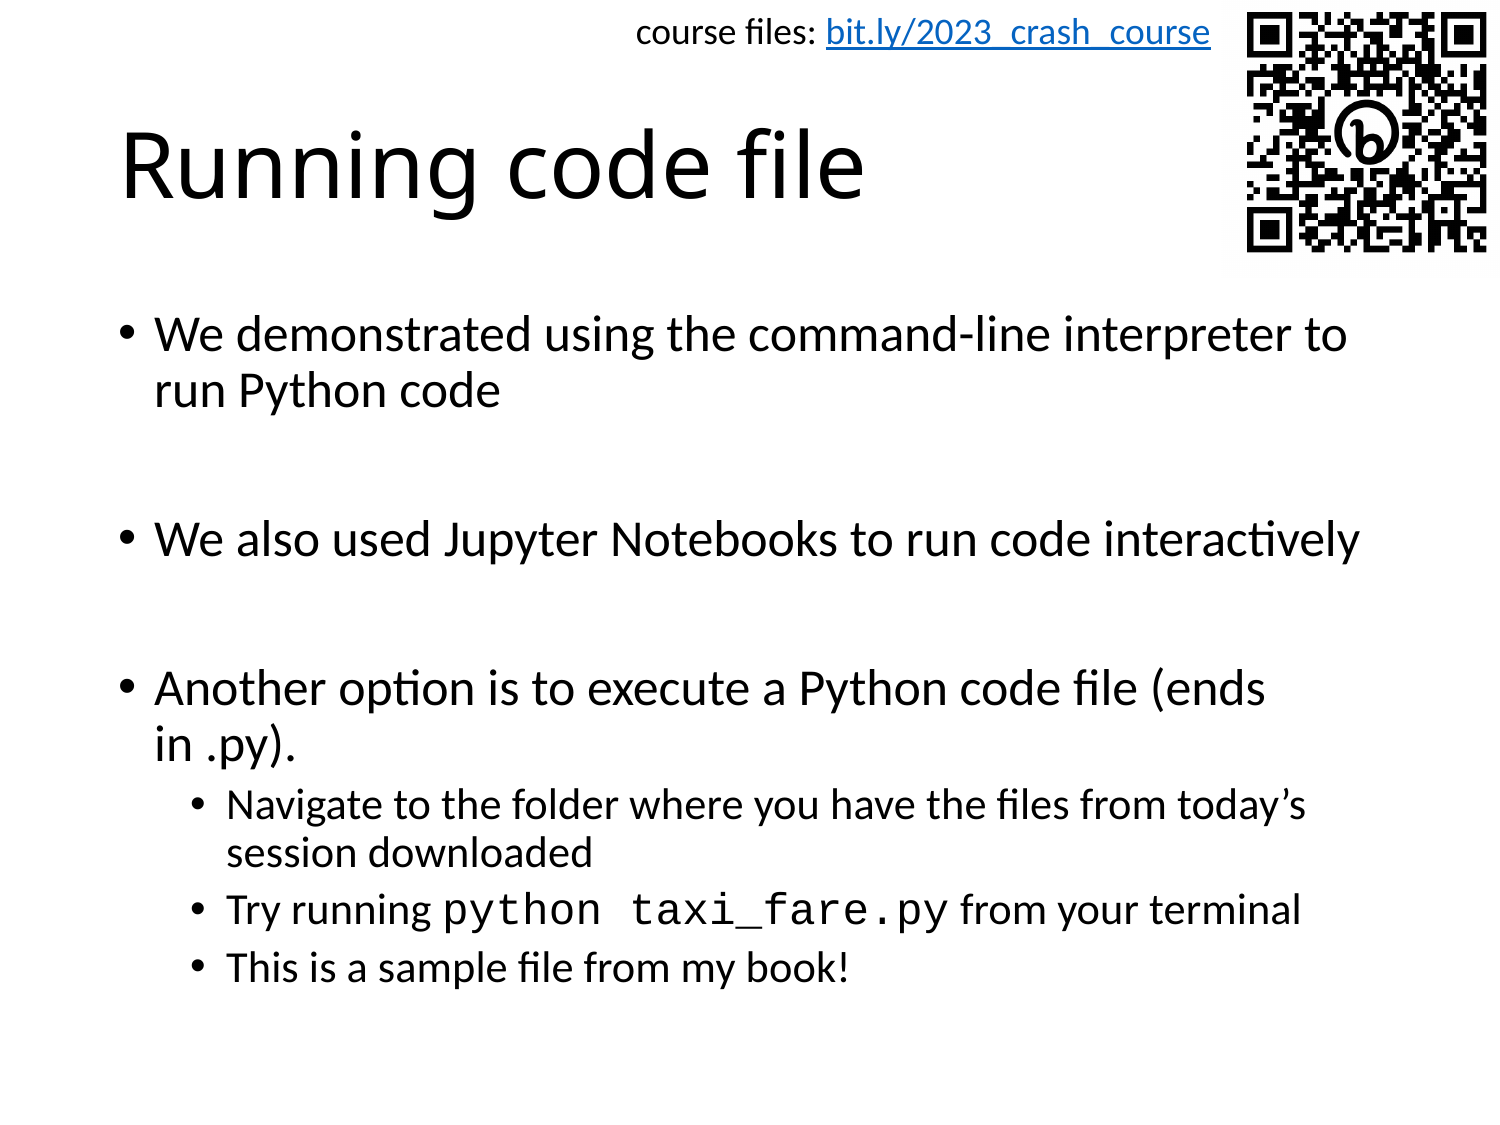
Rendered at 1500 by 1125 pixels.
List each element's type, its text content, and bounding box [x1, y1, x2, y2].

title Running code file [103, 59, 1221, 278]
list We demonstrated using the command-line interpreter to run Python code We also used Jupyter Notebooks to run code interactively Another option is to execute a Python code file (ends in .py). Navigate to the folder where you have the files from today’s session downloaded Try running python taxi_fare.py from your terminal This is a sample file from my book! [103, 299, 1397, 1014]
text_box course files: bit.ly/2023_crash_course [621, 0, 1221, 60]
picture [1221, 0, 1500, 278]
